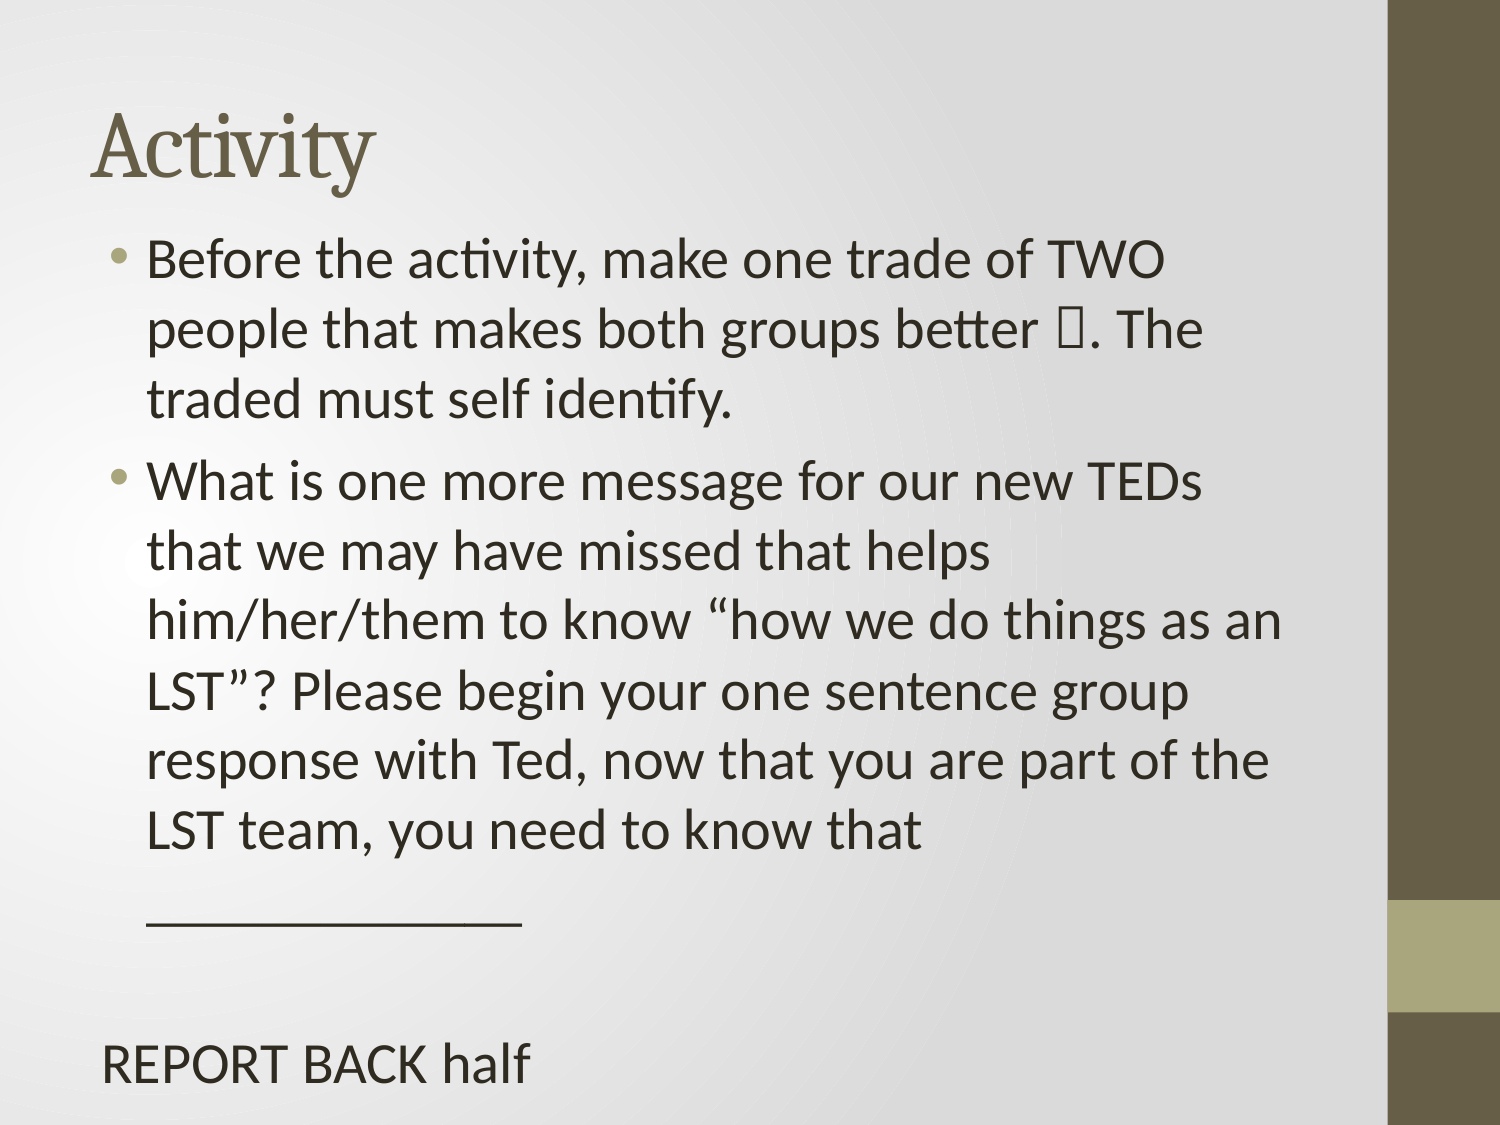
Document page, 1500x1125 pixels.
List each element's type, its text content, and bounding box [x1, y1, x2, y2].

list Before the activity, make one trade of TWO people that makes both groups better . The traded must self identify. What is one more message for our new TEDs that we may have missed that helps him/her/them to know “how we do things as an LST”? Please begin your one sentence group response with Ted, now that you are part of the LST team, you need to know that _____________ REPORT BACK half [75, 212, 1325, 1050]
title Activity [75, 45, 1325, 212]
